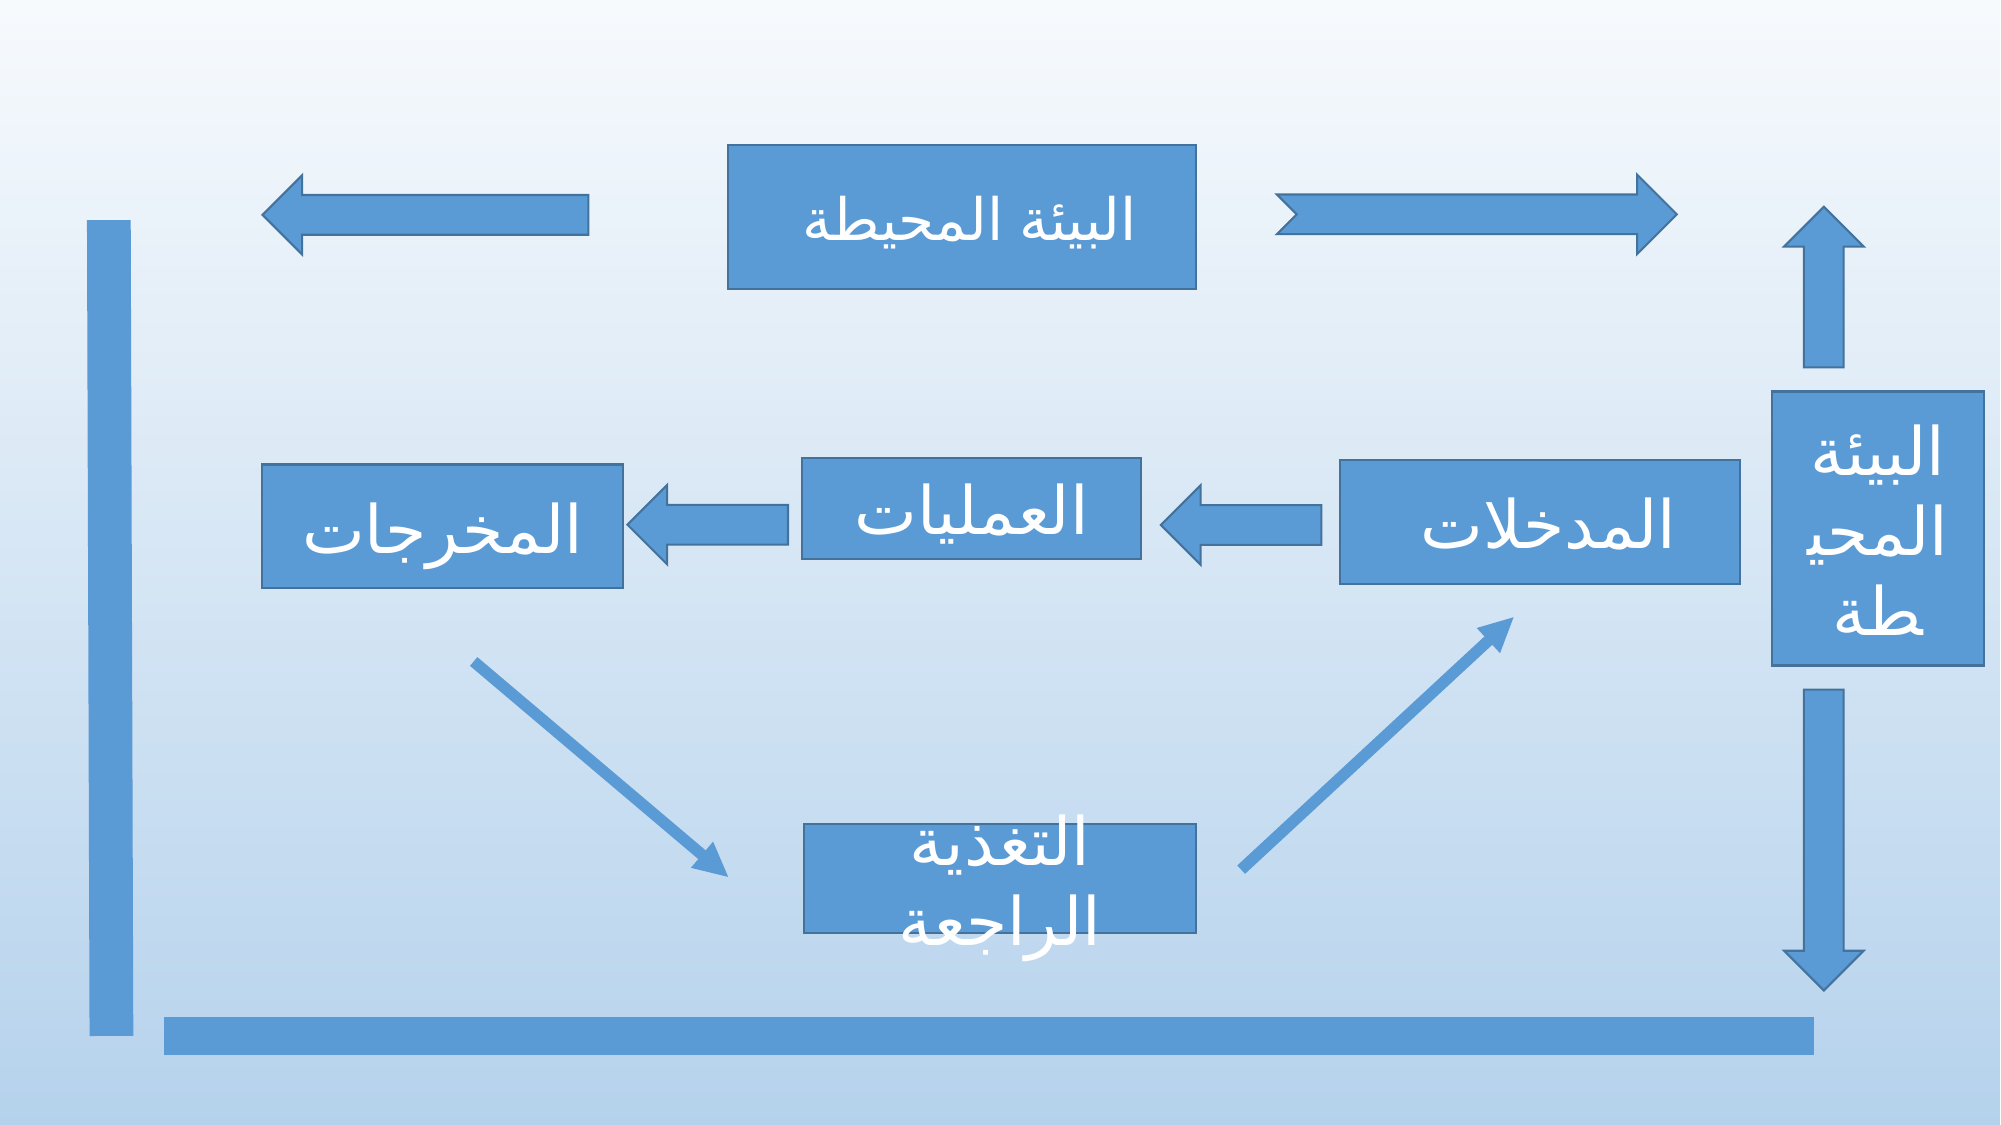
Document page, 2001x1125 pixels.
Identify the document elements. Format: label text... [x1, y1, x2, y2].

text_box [108, 220, 112, 1036]
text_box المدخلات [1339, 459, 1741, 585]
text_box العمليات [801, 457, 1142, 560]
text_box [1241, 617, 1514, 870]
text_box [1159, 482, 1323, 568]
text_box [260, 172, 590, 258]
text_box [1781, 205, 1867, 369]
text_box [473, 661, 729, 877]
text_box البيئة المحيطة [1771, 390, 1985, 667]
text_box [625, 482, 790, 567]
text_box البيئة المحيطة [727, 144, 1197, 290]
text_box التغذية الراجعة [803, 823, 1197, 934]
text_box المخرجات [261, 463, 624, 589]
text_box [1781, 688, 1867, 992]
text_box [1274, 172, 1679, 257]
